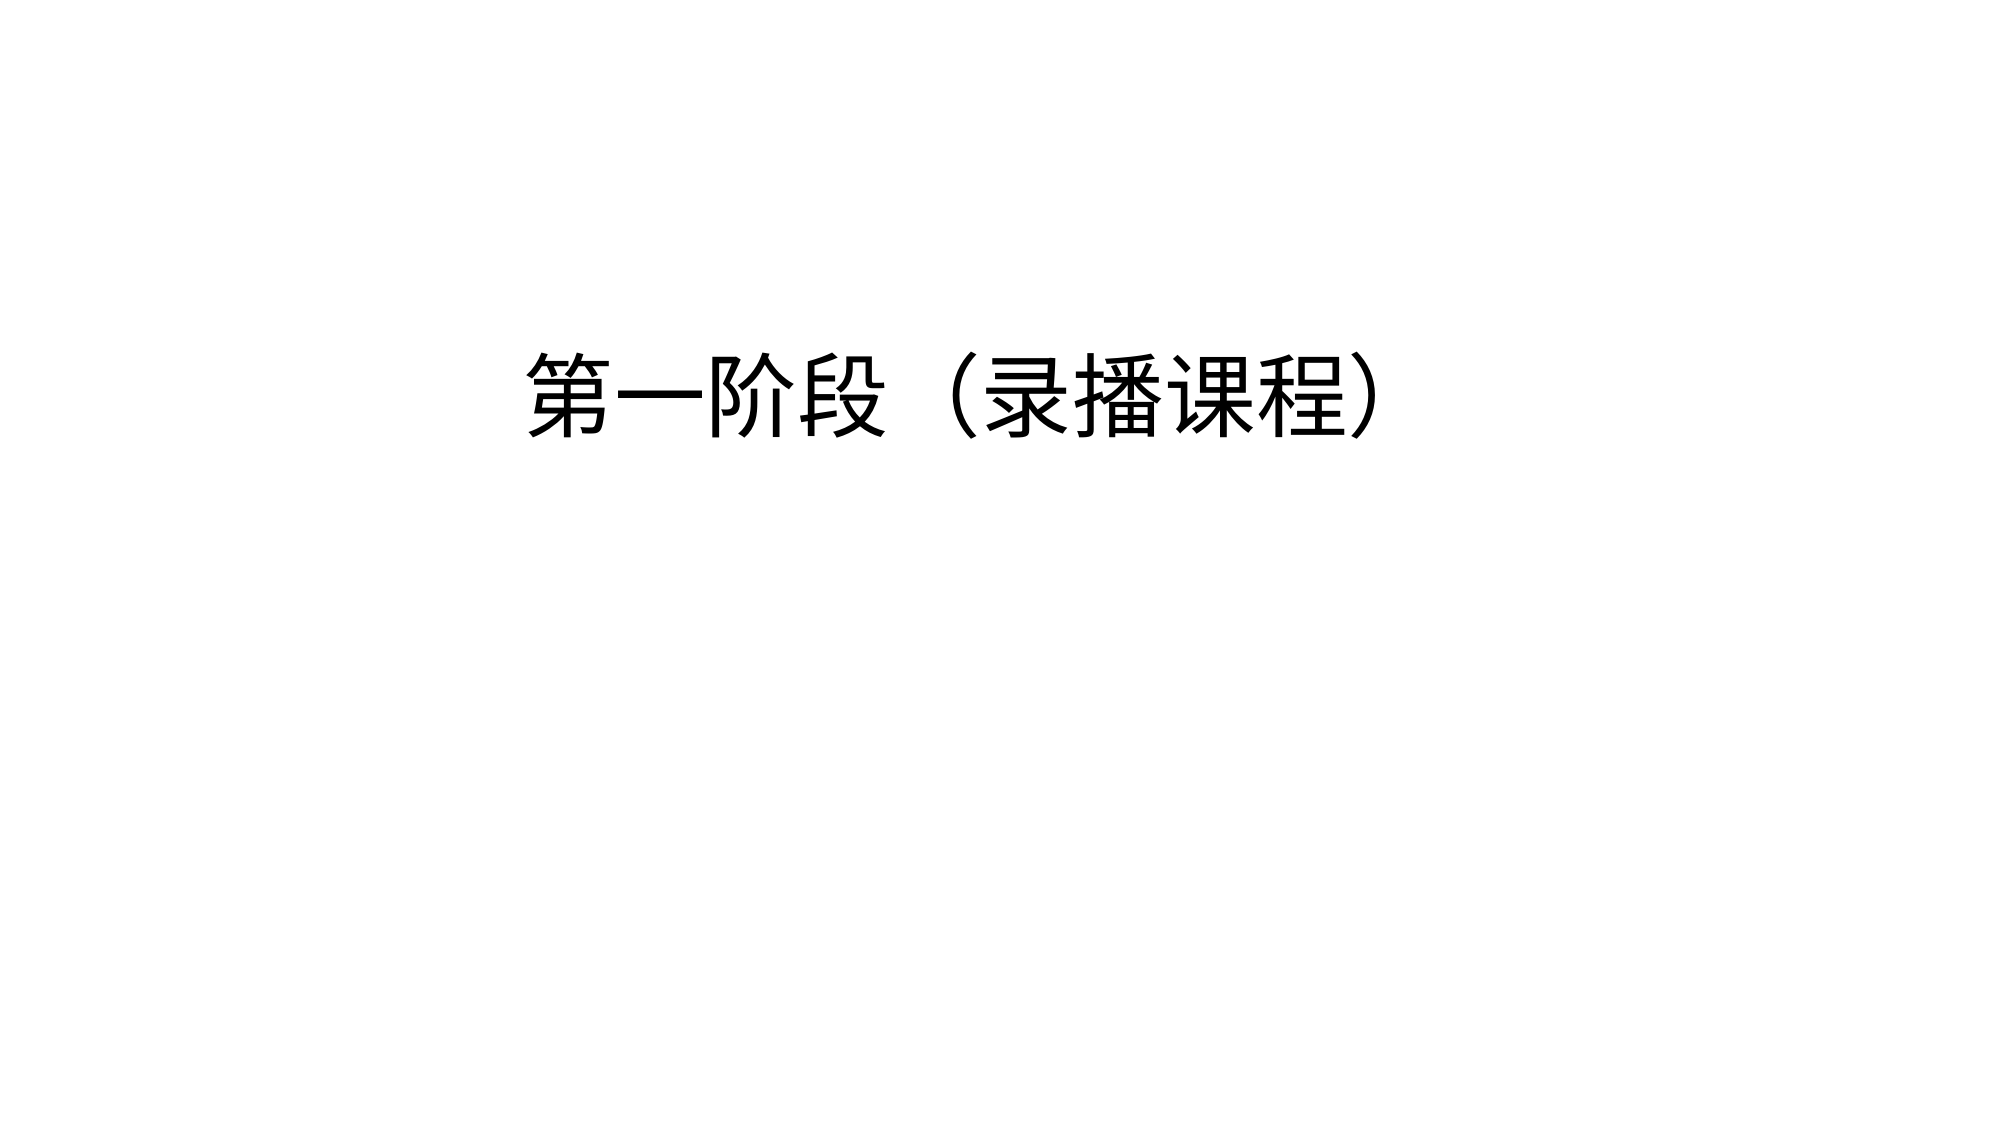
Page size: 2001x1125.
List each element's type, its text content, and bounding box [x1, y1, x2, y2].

title 第一阶段（录播课程） [118, 291, 1844, 510]
